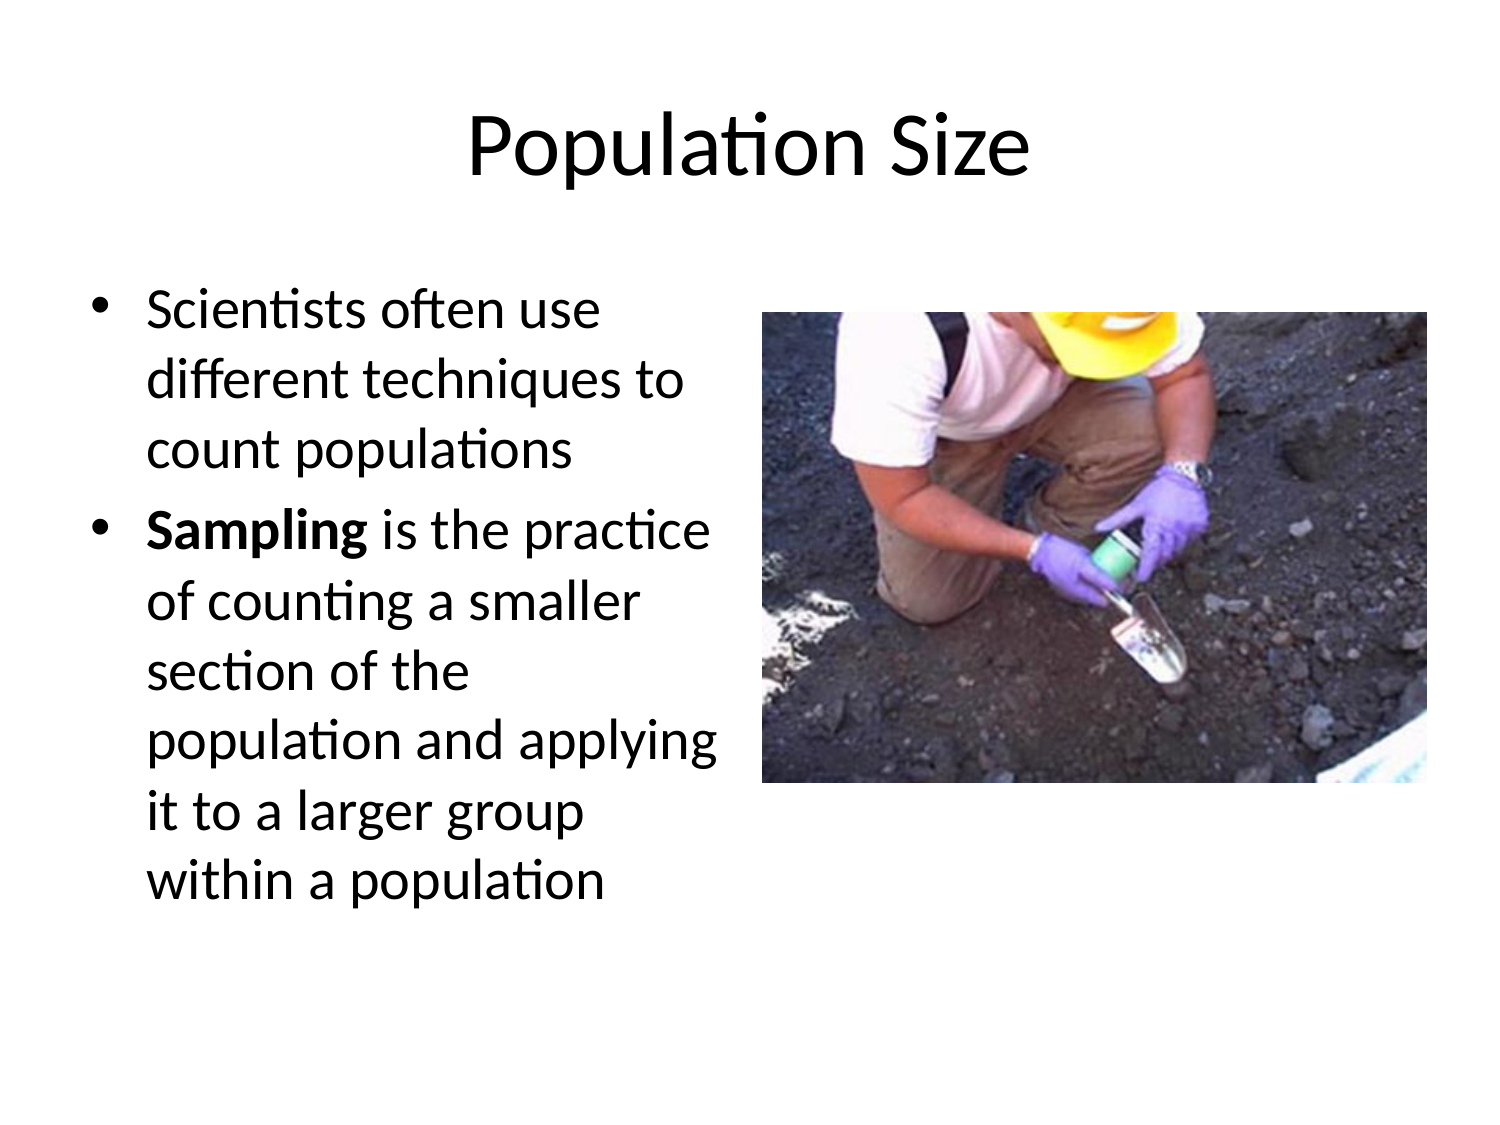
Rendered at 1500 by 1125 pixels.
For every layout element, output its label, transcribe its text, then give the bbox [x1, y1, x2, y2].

picture [762, 312, 1427, 783]
title Population Size [75, 45, 1425, 233]
list Scientists often use different techniques to count populations Sampling is the practice of counting a smaller section of the population and applying it to a larger group within a population [75, 262, 738, 1005]
